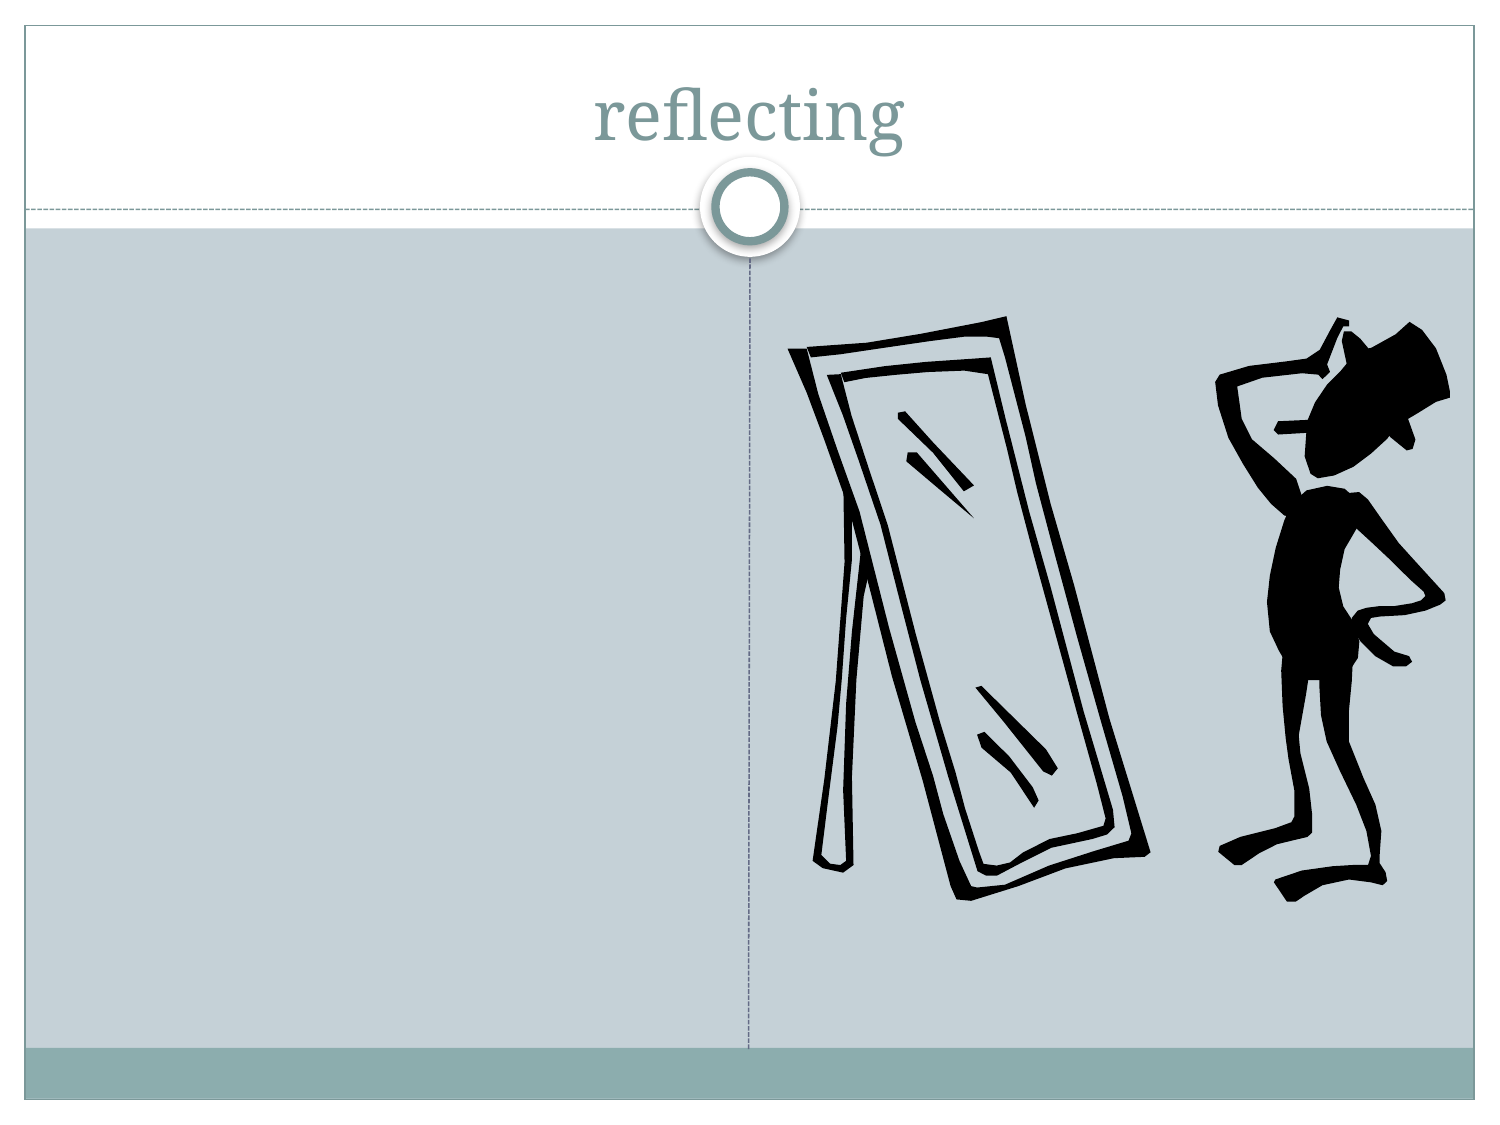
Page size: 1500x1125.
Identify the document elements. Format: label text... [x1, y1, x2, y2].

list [787, 315, 1451, 902]
title reflecting [49, 37, 1450, 162]
